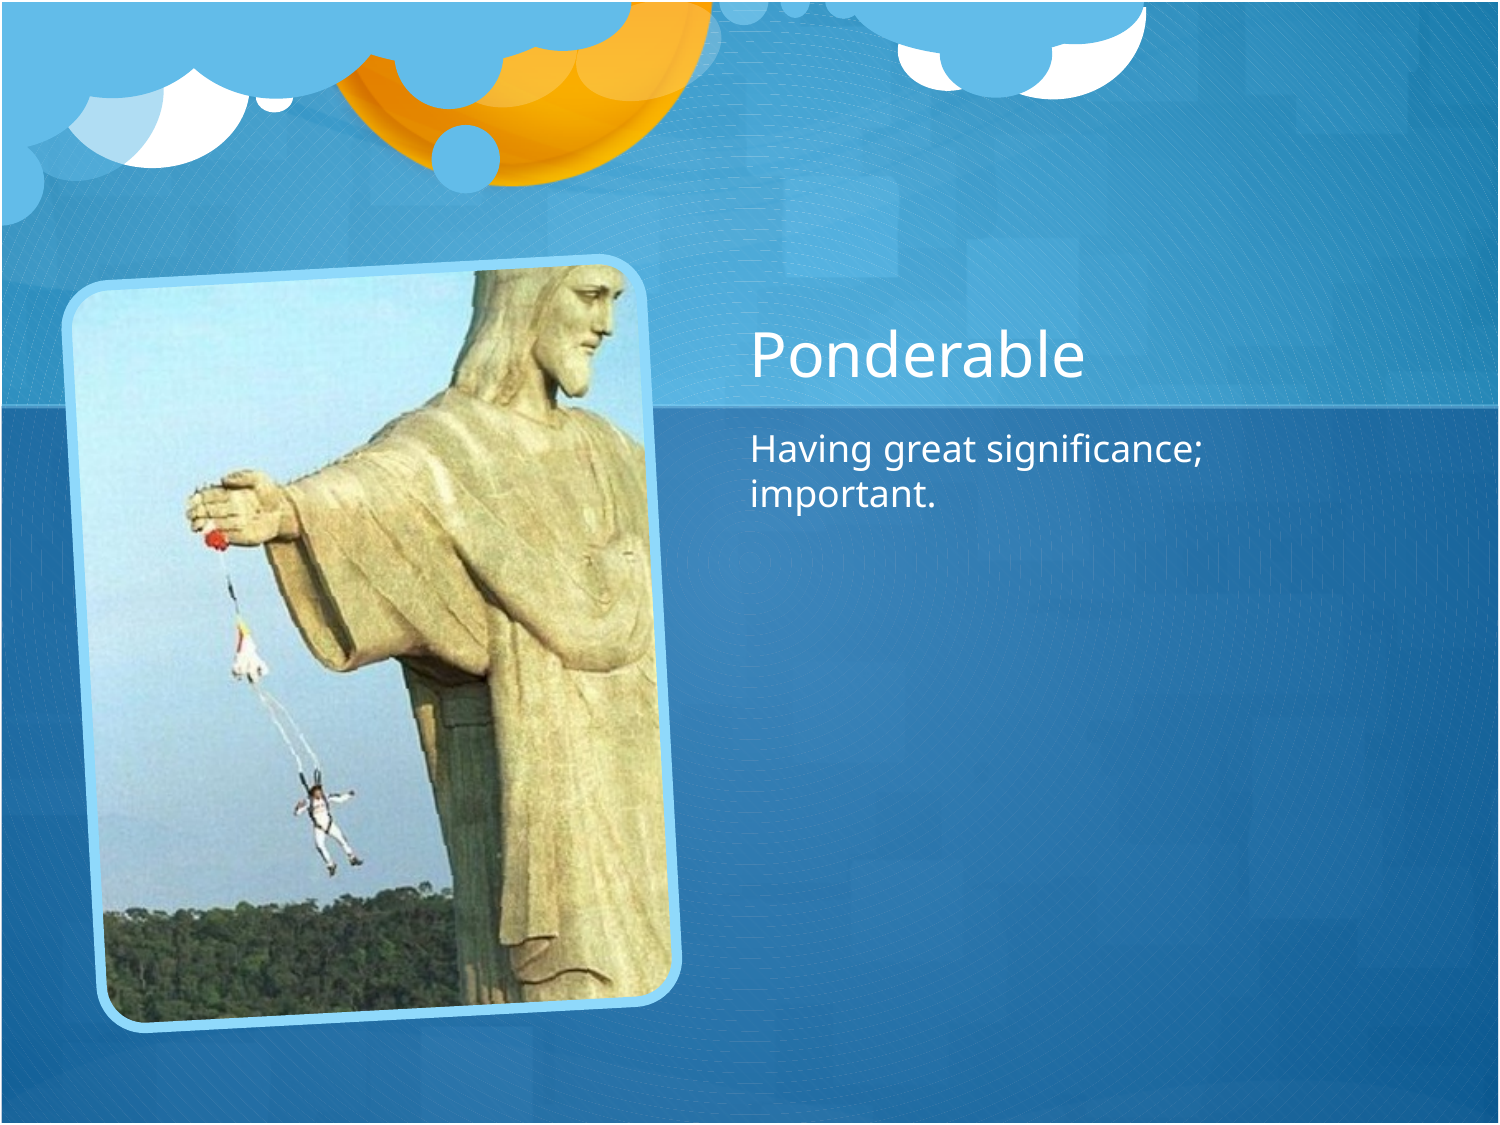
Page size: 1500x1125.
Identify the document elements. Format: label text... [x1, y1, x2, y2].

title Ponderable [734, 162, 1383, 398]
list Having great significance; important. [734, 417, 1383, 1025]
picture [2, 2, 1498, 1123]
